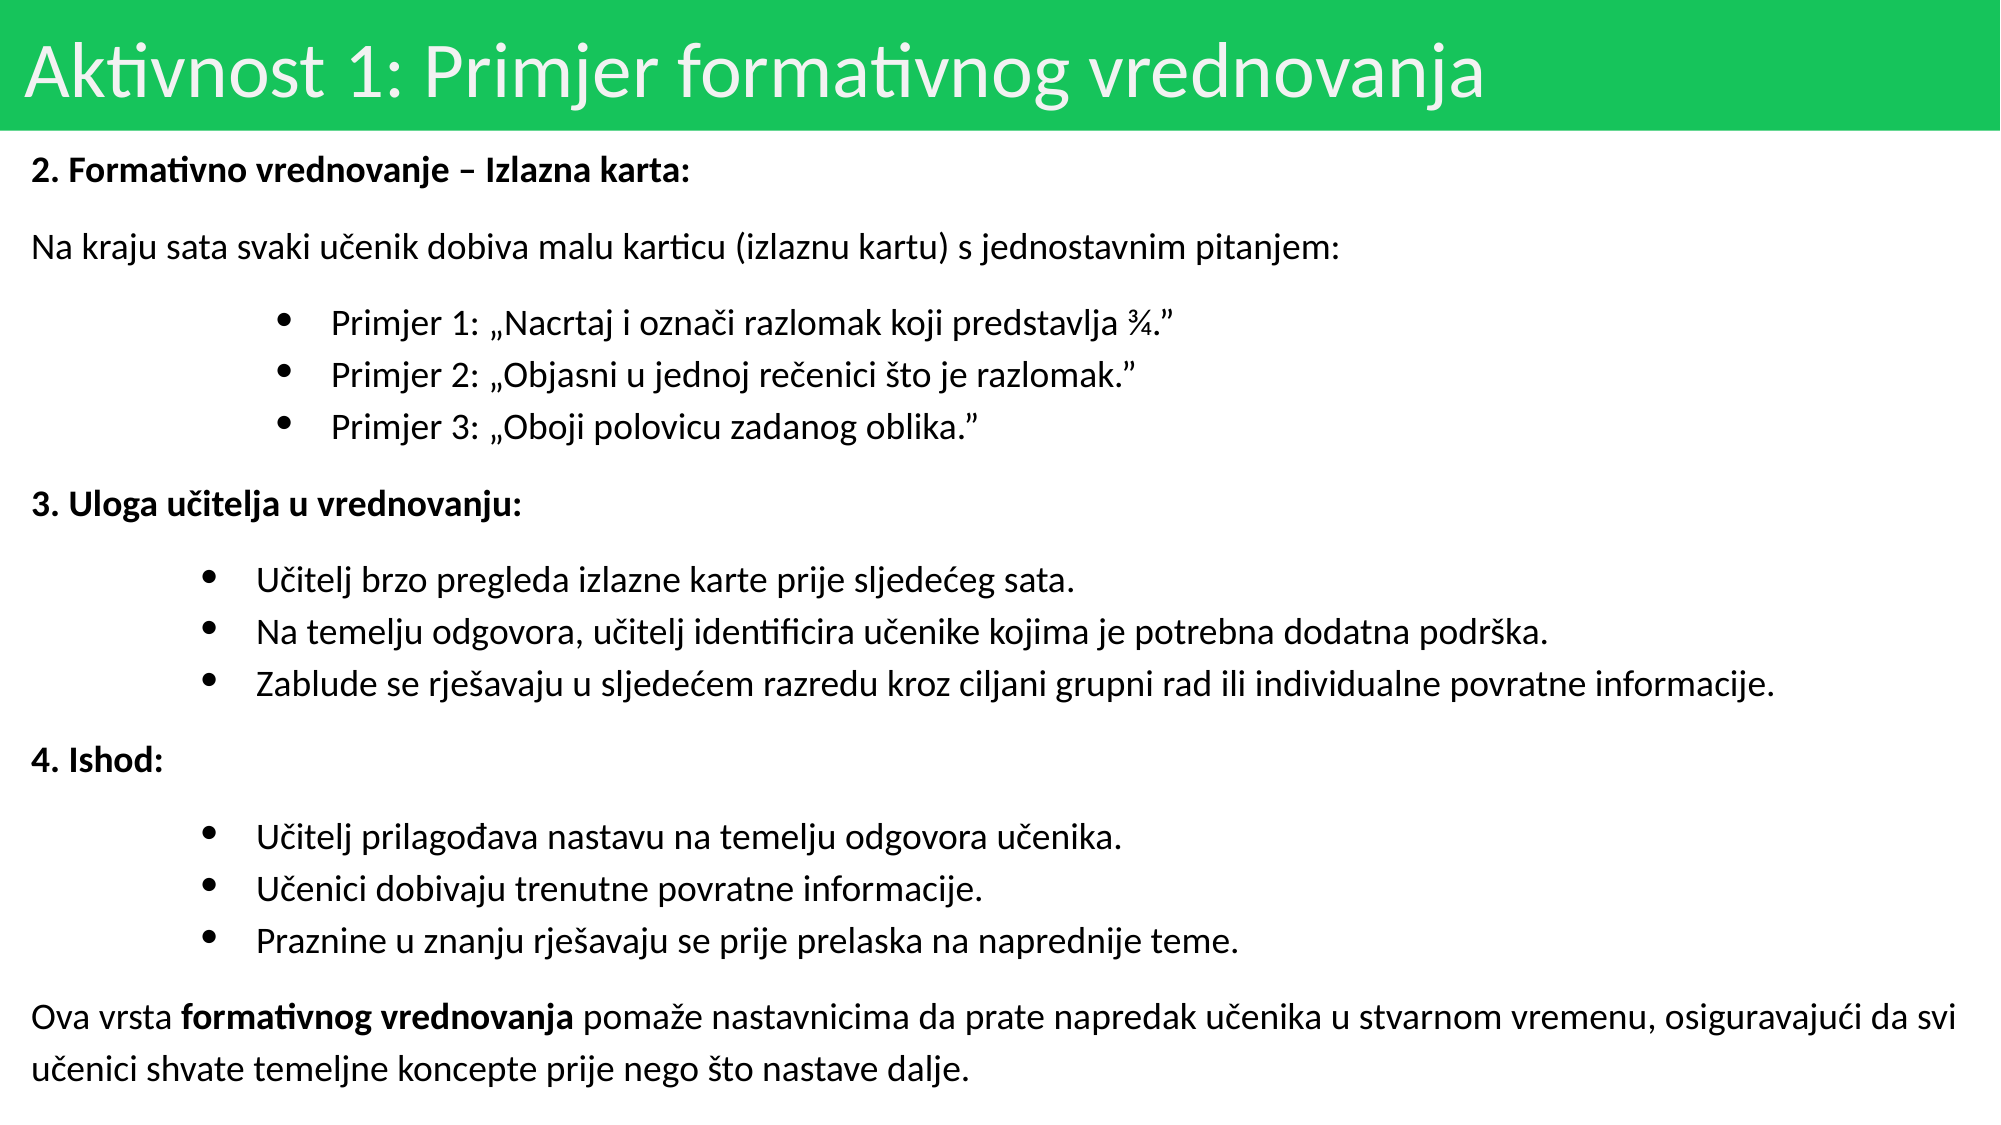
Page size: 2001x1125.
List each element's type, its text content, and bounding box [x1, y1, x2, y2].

list 2. Formativno vrednovanje – Izlazna karta: Na kraju sata svaki učenik dobiva malu karticu (izlaznu kartu) s jednostavnim pitanjem: Primjer 1: „Nacrtaj i označi razlomak koji predstavlja ¾.” Primjer 2: „Objasni u jednoj rečenici što je razlomak.” Primjer 3: „Oboji polovicu zadanog oblika.” 3. Uloga učitelja u vrednovanju: Učitelj brzo pregleda izlazne karte prije sljedećeg sata. Na temelju odgovora, učitelj identificira učenike kojima je potrebna dodatna podrška. Zablude se rješavaju u sljedećem razredu kroz ciljani grupni rad ili individualne povratne informacije. 4. Ishod: Učitelj prilagođava nastavu na temelju odgovora učenika. Učenici dobivaju trenutne povratne informacije. Praznine u znanju rješavaju se prije prelaska na naprednije teme. Ova vrsta formativnog vrednovanja pomaže nastavnicima da prate napredak učenika u stvarnom vremenu, osiguravajući da svi učenici shvate temeljne koncepte prije nego što nastave dalje. [16, 130, 1976, 1094]
title Aktivnost 1: Primjer formativnog vrednovanja [16, 13, 1976, 130]
